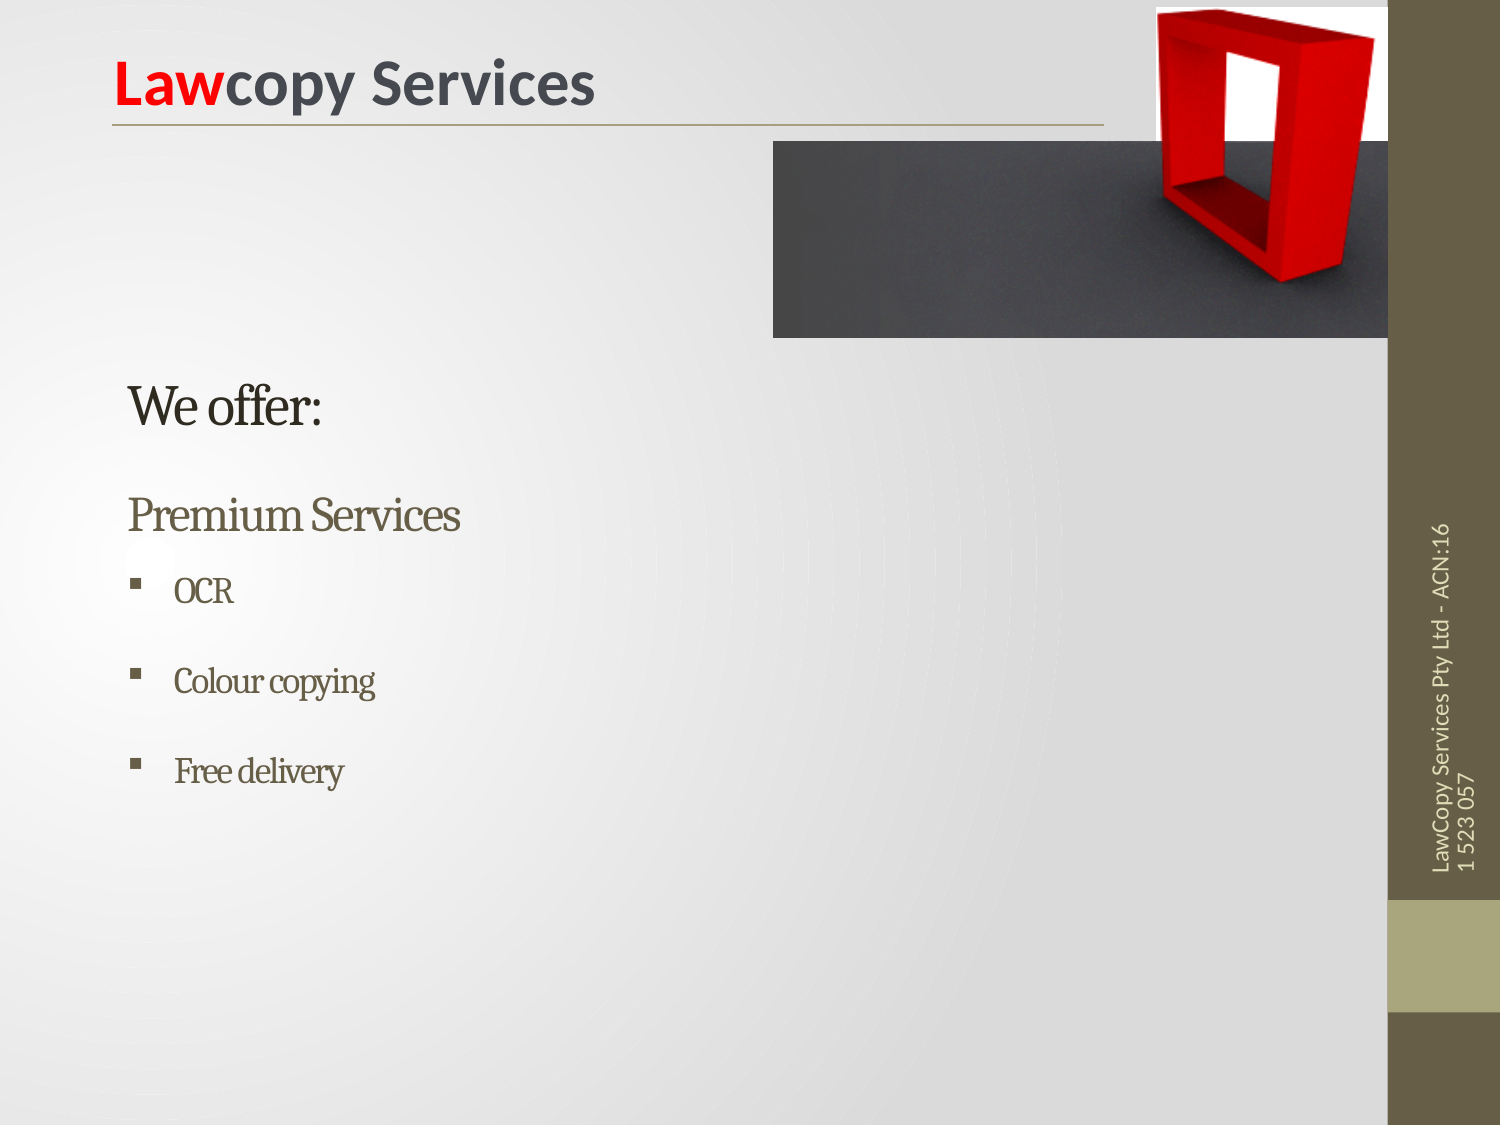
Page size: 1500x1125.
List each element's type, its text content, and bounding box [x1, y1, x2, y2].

text_box Premium Services OCR Colour copying Free delivery [112, 456, 1315, 799]
picture [773, 6, 1389, 339]
text_box Lawcopy Services [100, 31, 796, 126]
footer LawCopy Services Pty Ltd - ACN:161 523 057 [1408, 500, 1469, 889]
title We offer: [112, 351, 1341, 445]
